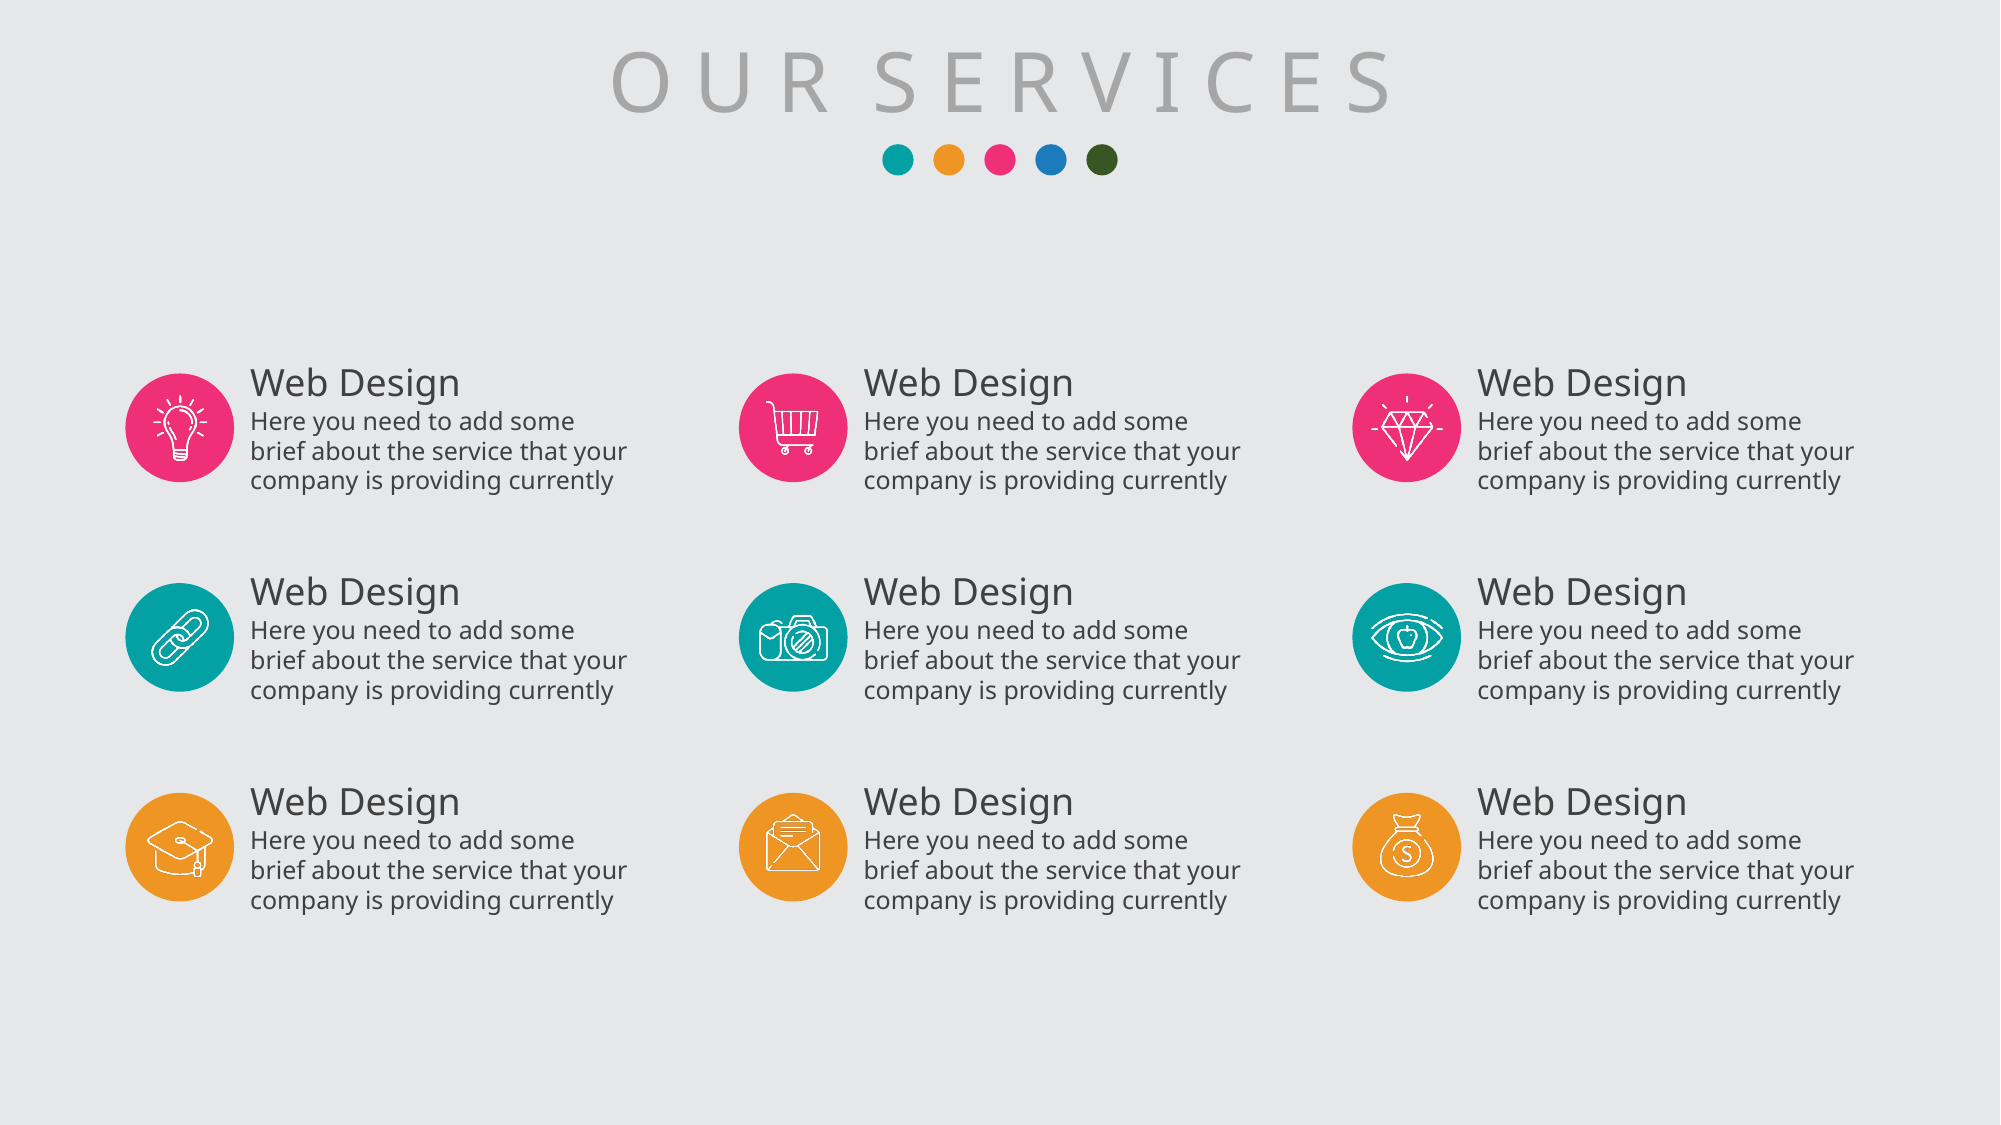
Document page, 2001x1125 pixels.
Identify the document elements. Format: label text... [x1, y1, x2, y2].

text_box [882, 144, 1118, 176]
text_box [1352, 351, 1877, 504]
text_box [738, 561, 1264, 714]
text_box O U R S E R V I C E S [402, 21, 1597, 137]
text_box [125, 561, 650, 714]
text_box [1352, 561, 1877, 714]
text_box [738, 770, 1264, 924]
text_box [125, 351, 650, 504]
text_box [125, 770, 650, 924]
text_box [1352, 770, 1877, 924]
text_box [738, 351, 1264, 504]
